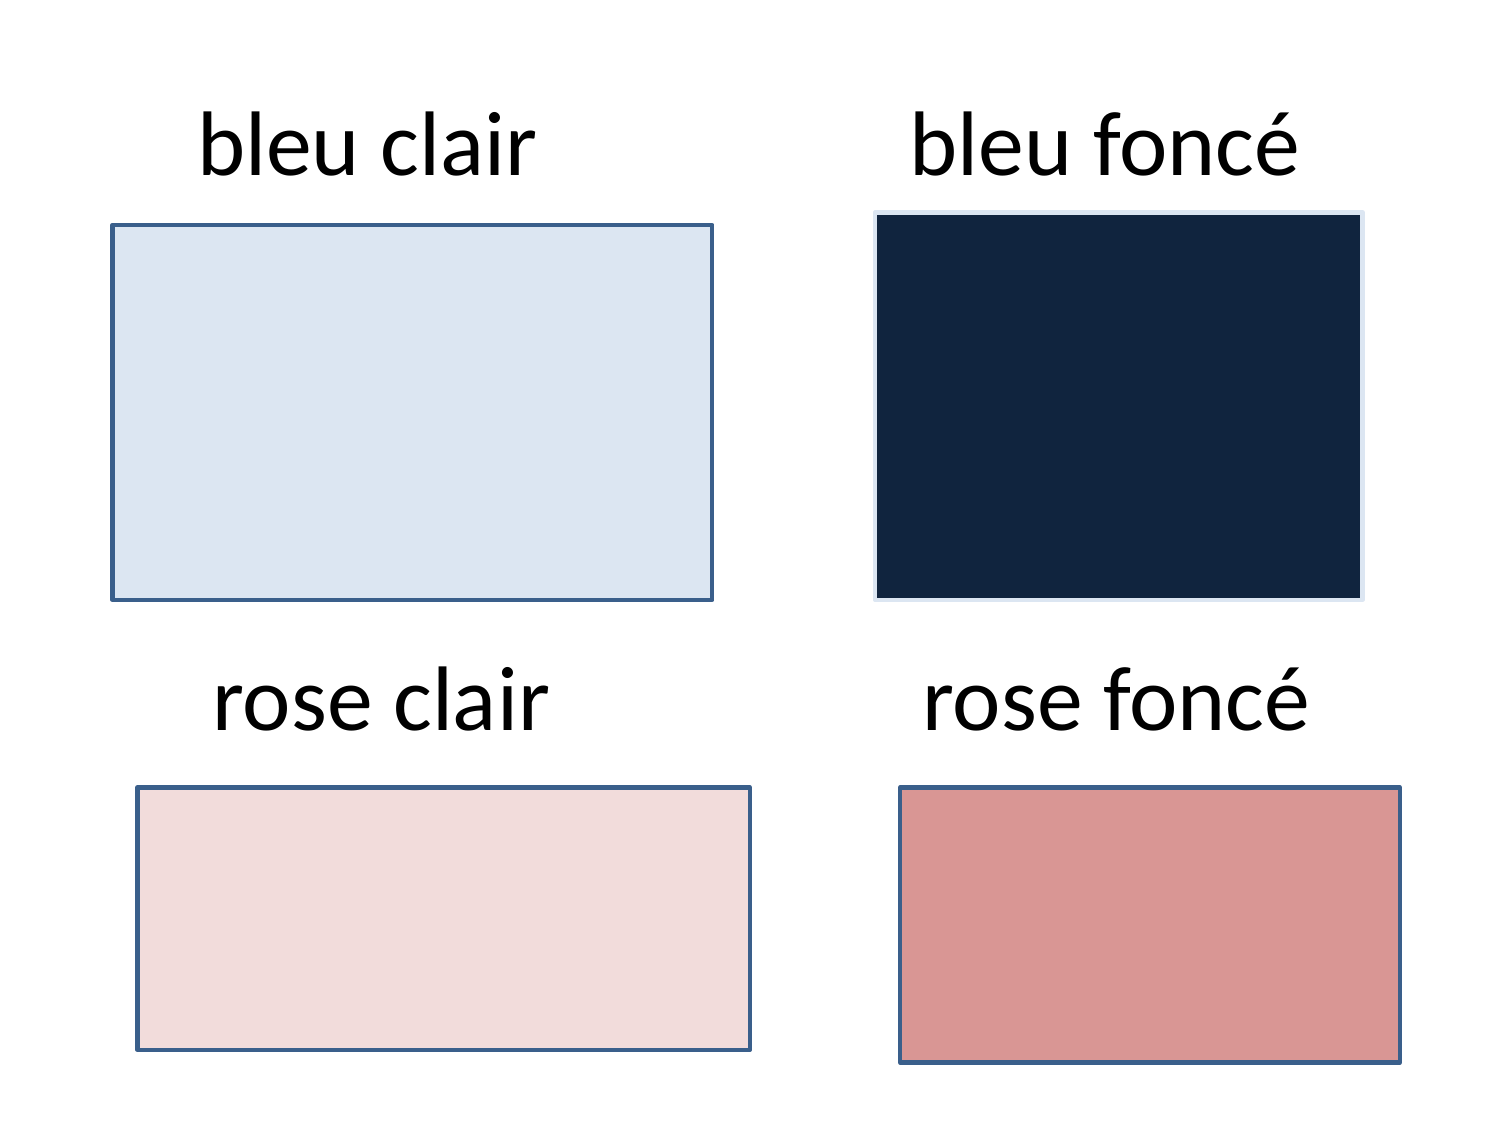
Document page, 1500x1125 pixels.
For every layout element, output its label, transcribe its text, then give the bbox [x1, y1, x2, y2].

title bleu clair bleu foncé [75, 45, 1425, 233]
text_box [135, 785, 752, 1052]
text_box [898, 785, 1402, 1065]
text_box rose clair rose foncé [87, 600, 1438, 788]
text_box [110, 223, 714, 600]
text_box [873, 210, 1365, 600]
